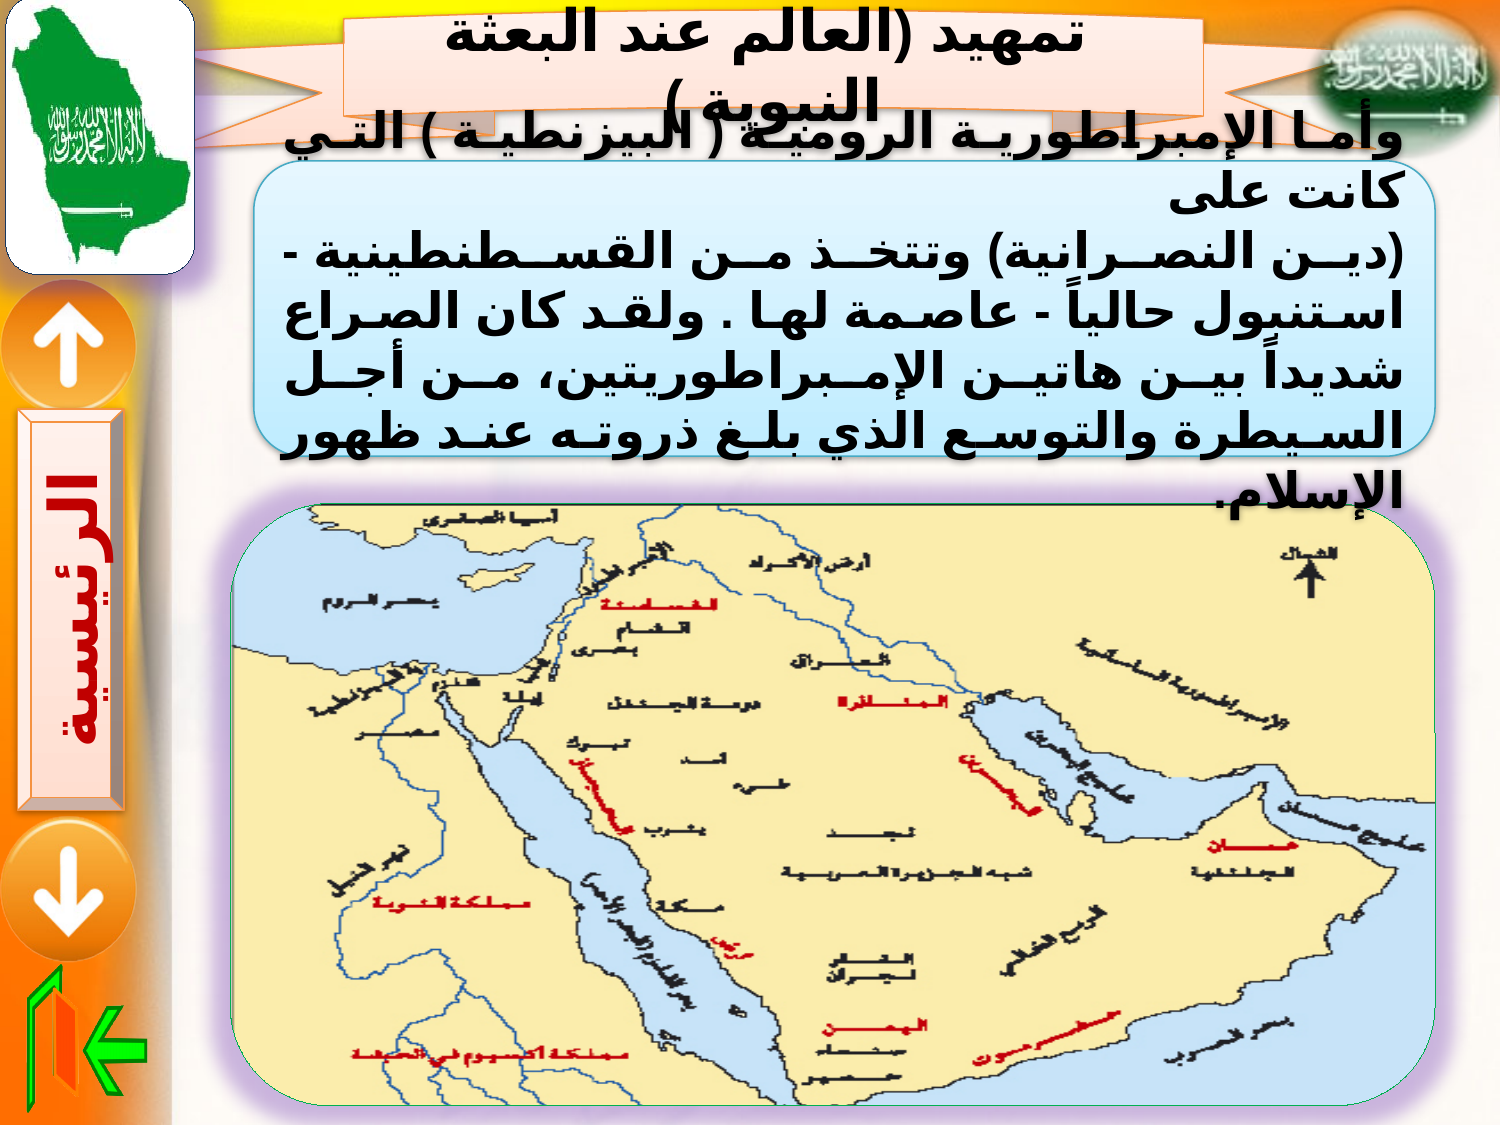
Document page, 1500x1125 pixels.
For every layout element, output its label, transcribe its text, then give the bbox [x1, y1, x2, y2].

text_box تمهيد (العالم عند البعثة النبوية ) [229, 9, 1287, 147]
picture [218, 67, 316, 129]
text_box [0, 276, 154, 1125]
picture [154, 0, 1500, 1125]
text_box وأما الإمبراطورية الرومية ( البيزنطية ) التي كانت على (دين النصرانية) وتتخذ من القسطنطينية - استنبول حالياً - عاصمة لها . ولقد كان الصراع شديداً بين هاتين الإمبراطوريتين، من أجل السيطرة والتوسع الذي بلغ ذروته عند ظهور الإسلام. [252, 160, 1436, 457]
picture [5, 0, 195, 275]
